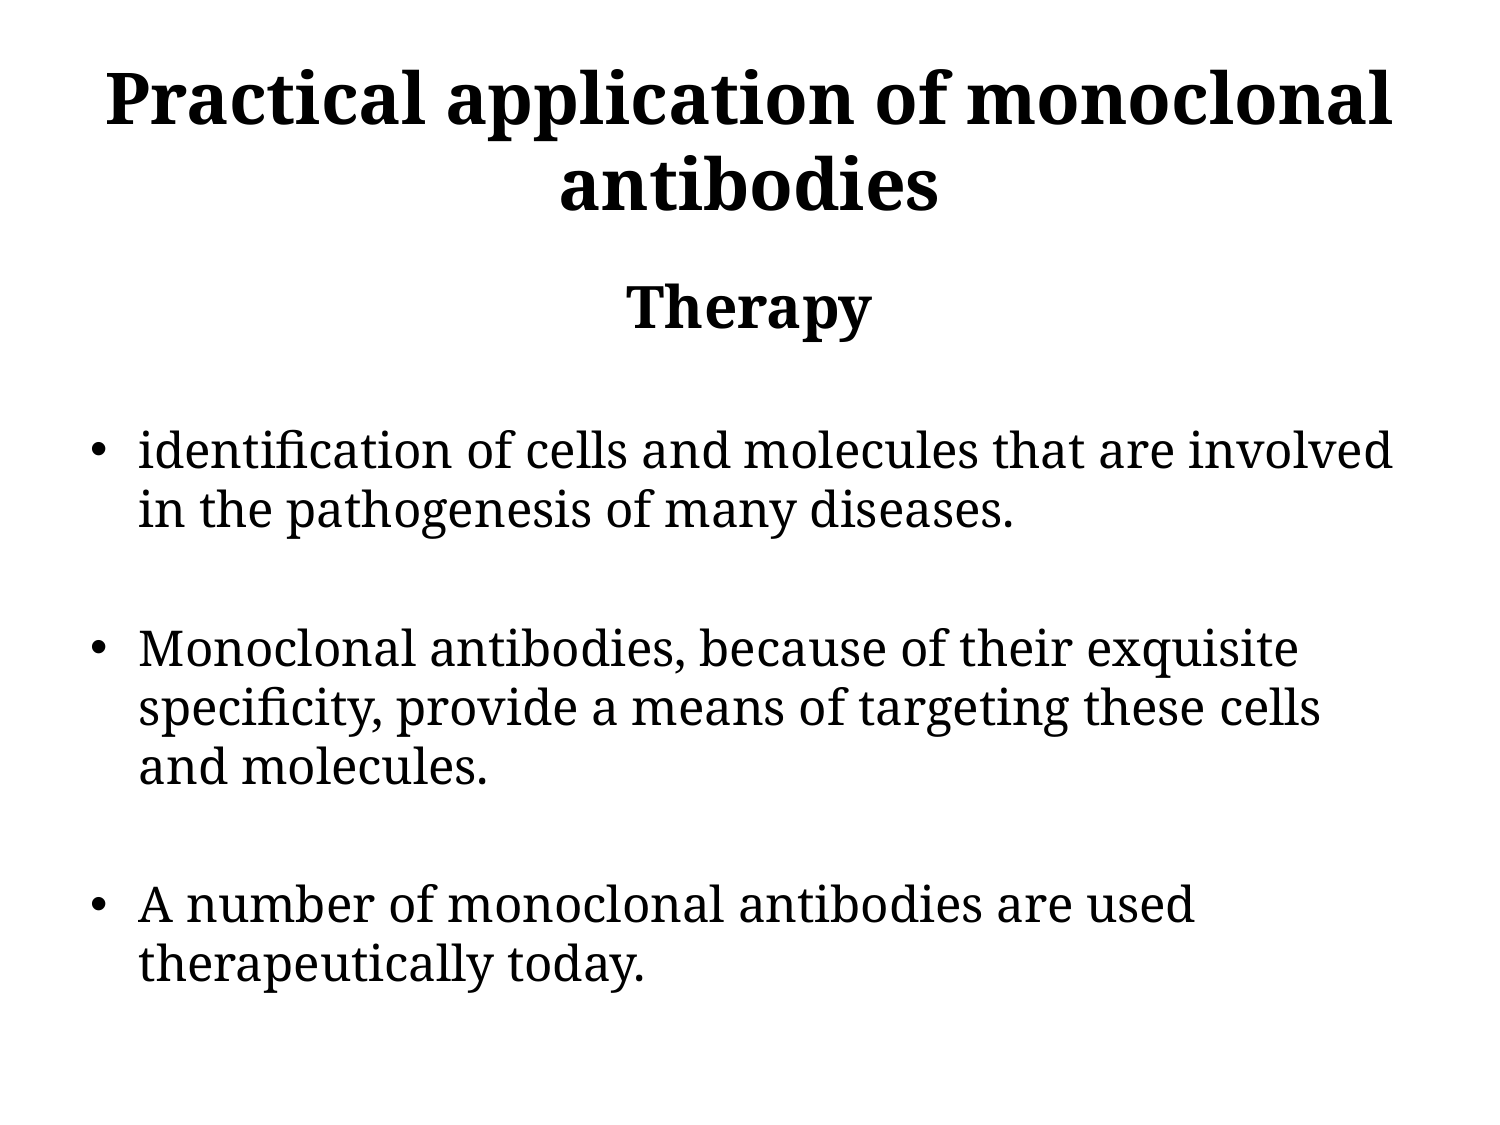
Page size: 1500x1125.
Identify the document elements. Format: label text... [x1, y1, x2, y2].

list Therapy identification of cells and molecules that are involved in the pathogenesis of many diseases. Monoclonal antibodies, because of their exquisite specificity, provide a means of targeting these cells and molecules. A number of monoclonal antibodies are used therapeutically today. [75, 262, 1425, 1005]
title Practical application of monoclonal antibodies [75, 45, 1425, 233]
